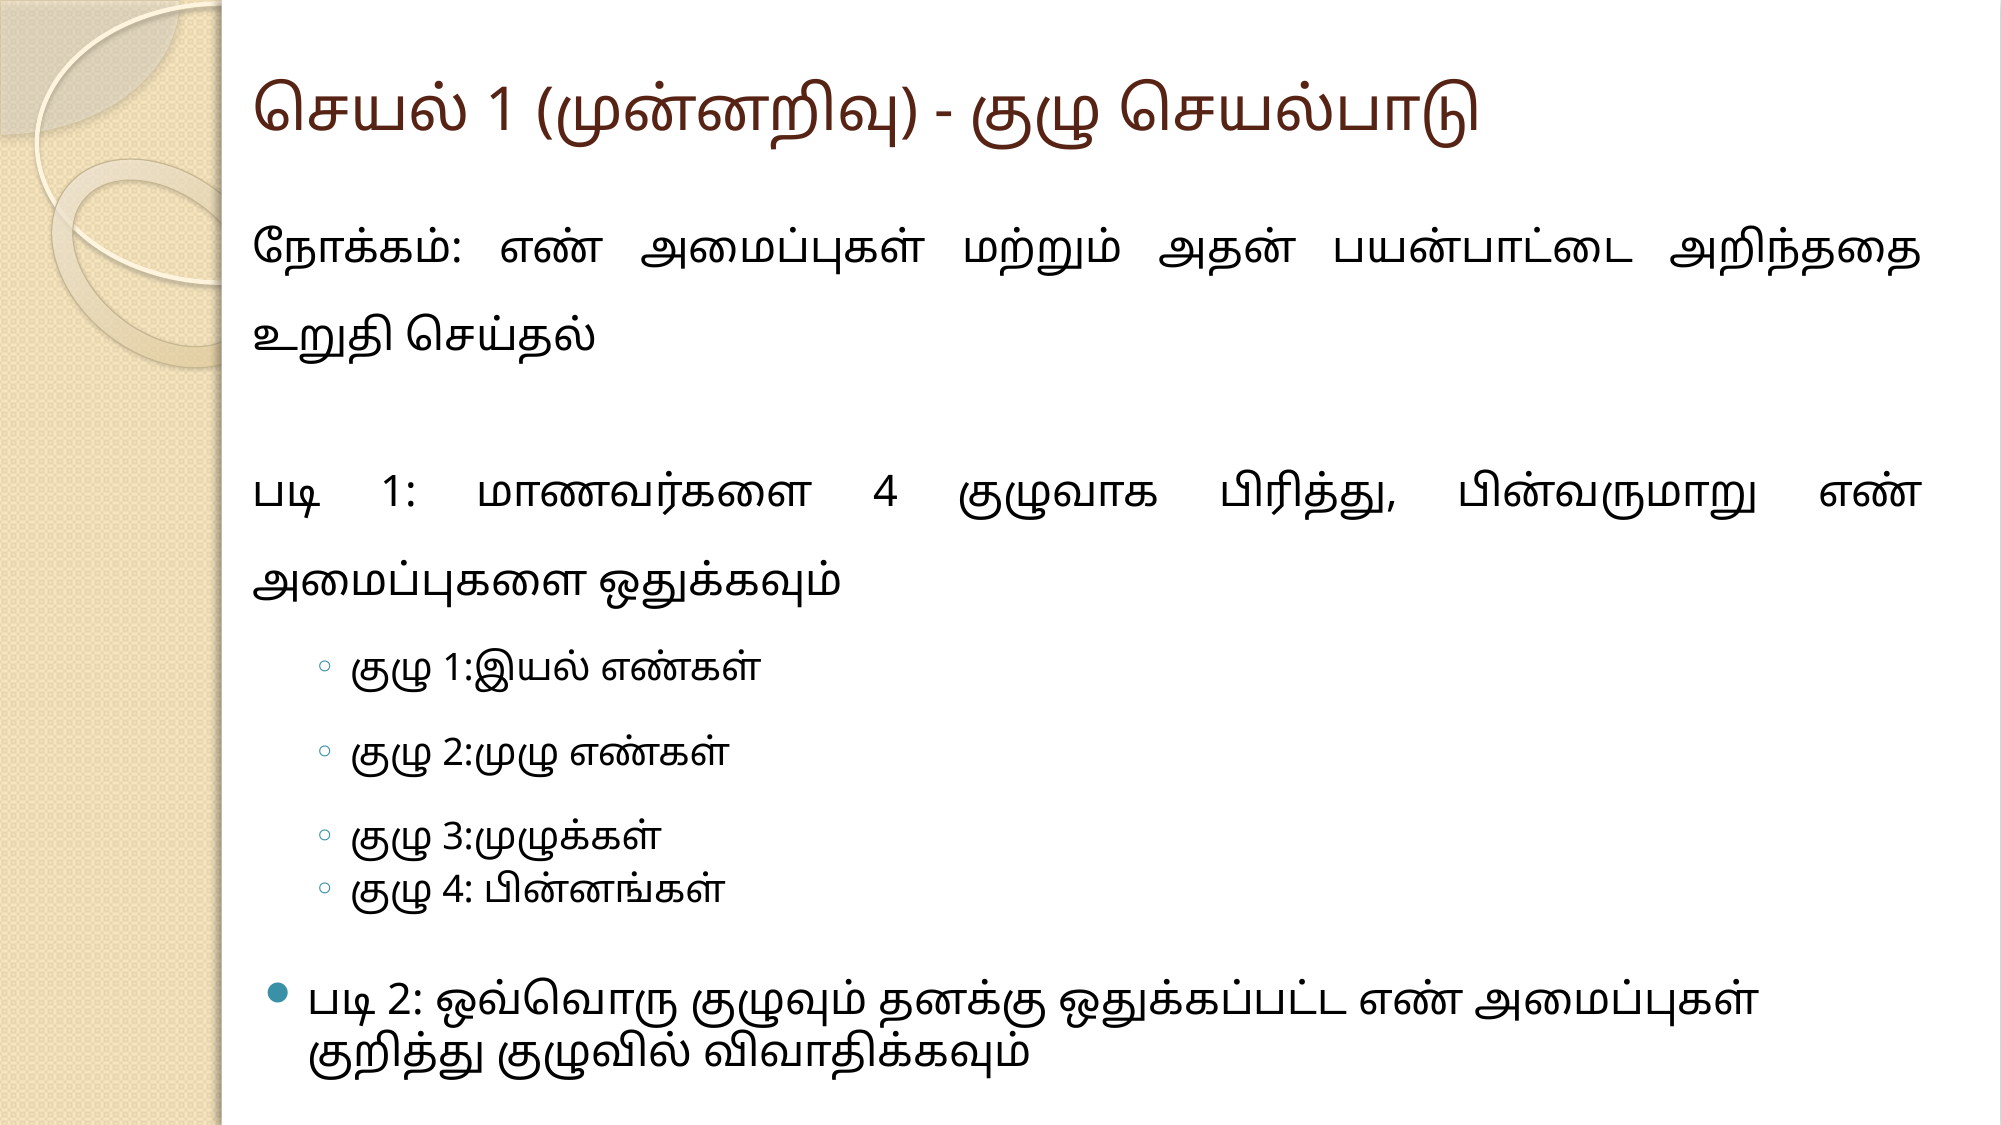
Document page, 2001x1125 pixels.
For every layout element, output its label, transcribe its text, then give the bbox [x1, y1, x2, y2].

title செயல் 1 (முன்னறிவு) - குழு செயல்பாடு [237, 62, 1863, 150]
list நோக்கம்: எண் அமைப்புகள் மற்றும் அதன் பயன்பாட்டை அறிந்ததை உறுதி செய்தல் படி 1: மாணவர்களை 4 குழுவாக பிரித்து, பின்வருமாறு எண் அமைப்புகளை ஒதுக்கவும் குழு 1:இயல் எண்கள் குழு 2:முழு எண்கள் குழு 3:முழுக்கள் குழு 4: பின்னங்கள் படி 2: ஒவ்வொரு குழுவும் தனக்கு ஒதுக்கப்பட்ட எண் அமைப்புகள் குறித்து குழுவில் விவாதிக்கவும் [237, 174, 1938, 1088]
